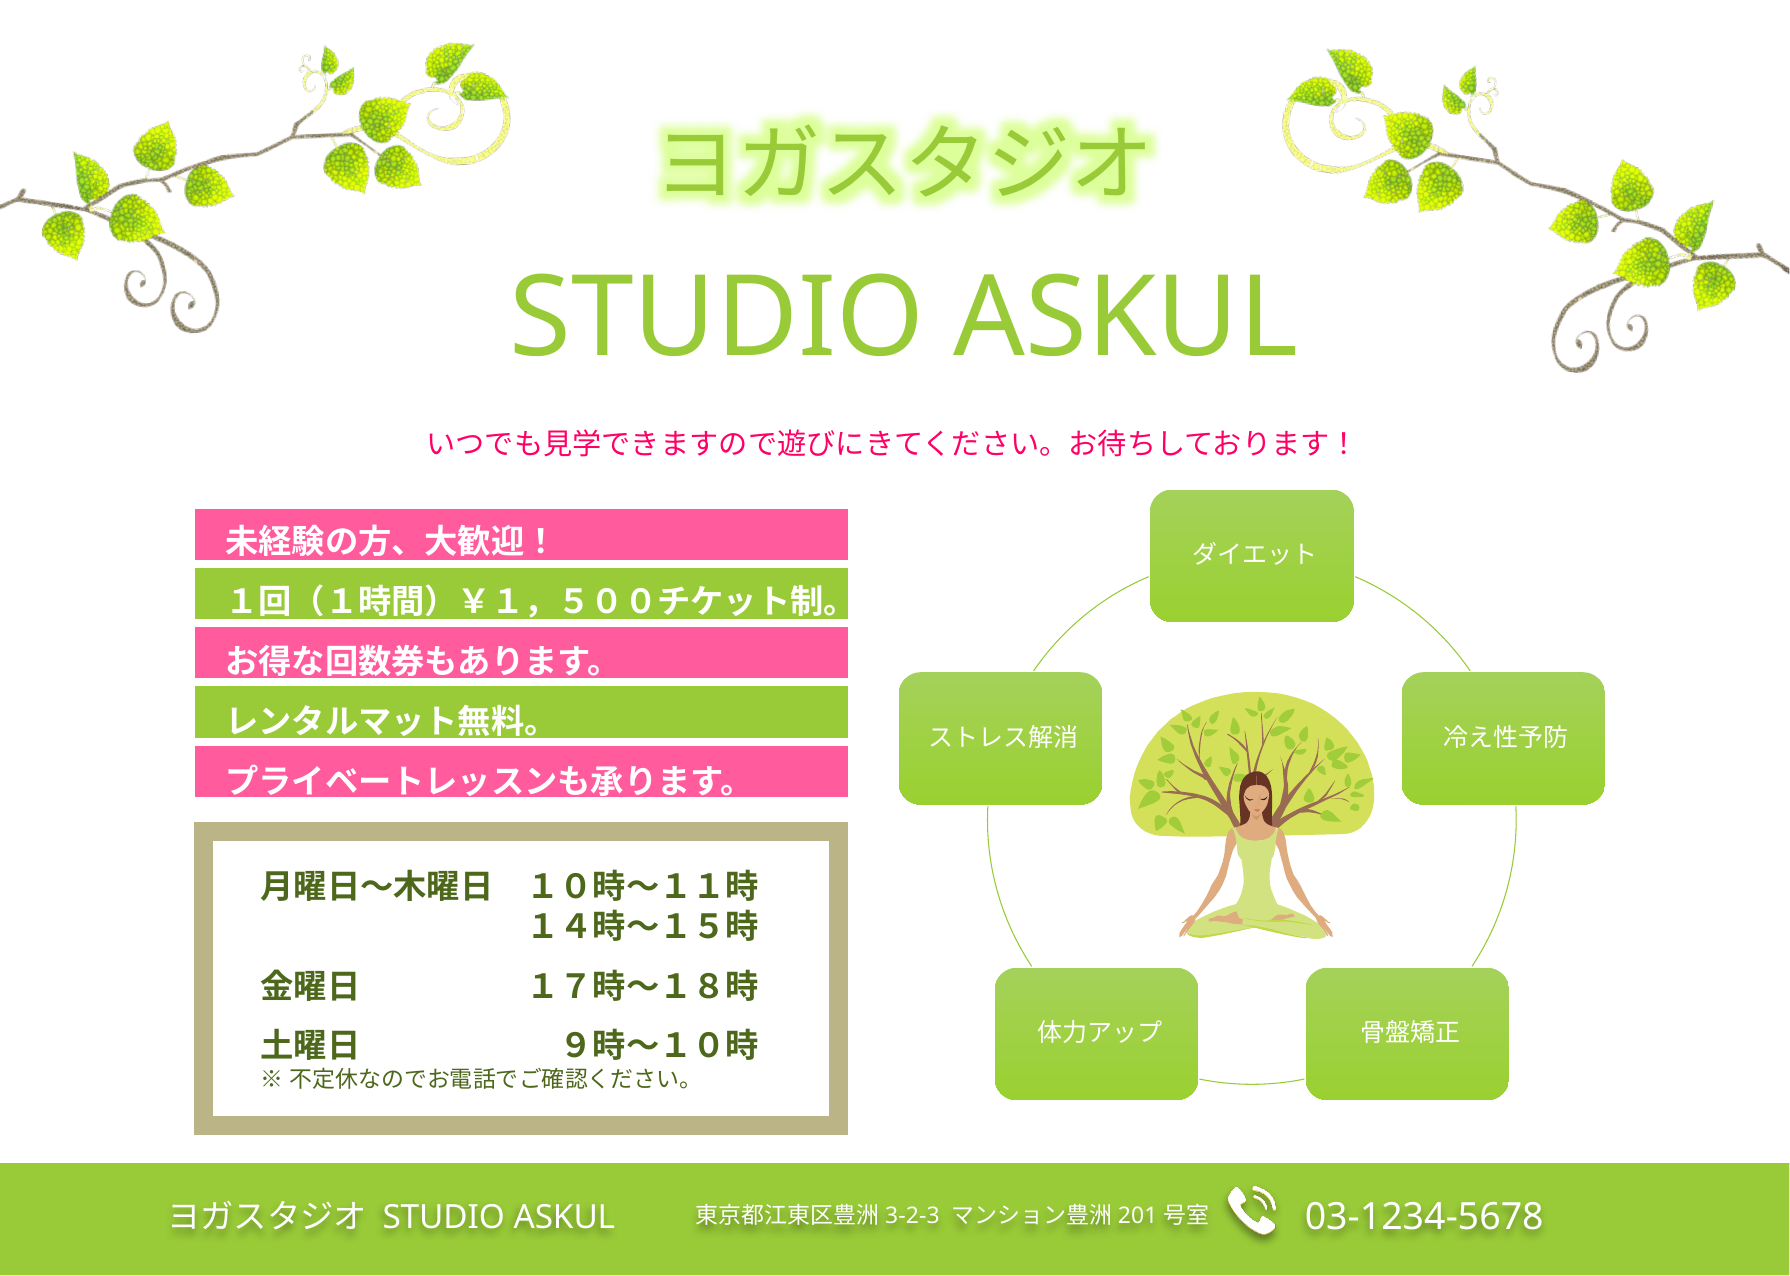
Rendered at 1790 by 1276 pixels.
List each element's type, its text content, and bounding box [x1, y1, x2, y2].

text_box 東京都江東区豊洲3-2-3 マンション豊洲201号室 [680, 1193, 1242, 1264]
text_box ヨガスタジオ [639, 102, 1169, 218]
text_box 月曜日～木曜日 １０時～１１時 １４時～１５時 金曜日 １７時～１８時 土曜日 ９時～１０時 ※不定休なのでお電話でご確認ください。 [246, 857, 746, 1100]
picture [1243, 0, 1790, 542]
text_box [192, 820, 850, 1137]
text_box [193, 684, 210, 740]
text_box [193, 507, 746, 562]
text_box [193, 566, 210, 621]
picture [1129, 691, 1375, 939]
text_box ヨガスタジオ STUDIO ASKUL [152, 1187, 631, 1242]
picture [0, 0, 527, 507]
text_box いつでも見学できますので遊びにきてください。お待ちしております！ [411, 400, 1397, 468]
text_box 03-1234-5678 [1290, 1184, 1559, 1245]
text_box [746, 489, 1758, 1110]
text_box STUDIO ASKUL [494, 235, 1314, 386]
text_box 未経験の方、大歓迎！ １回（１時間）￥１，５００チケット制。 お得な回数券もあります。 レンタルマット無料。 プライベートレッスンも承ります。 [210, 513, 746, 808]
picture [1228, 1186, 1276, 1235]
text_box [193, 625, 210, 680]
text_box [0, 1162, 1790, 1276]
text_box [193, 744, 210, 799]
